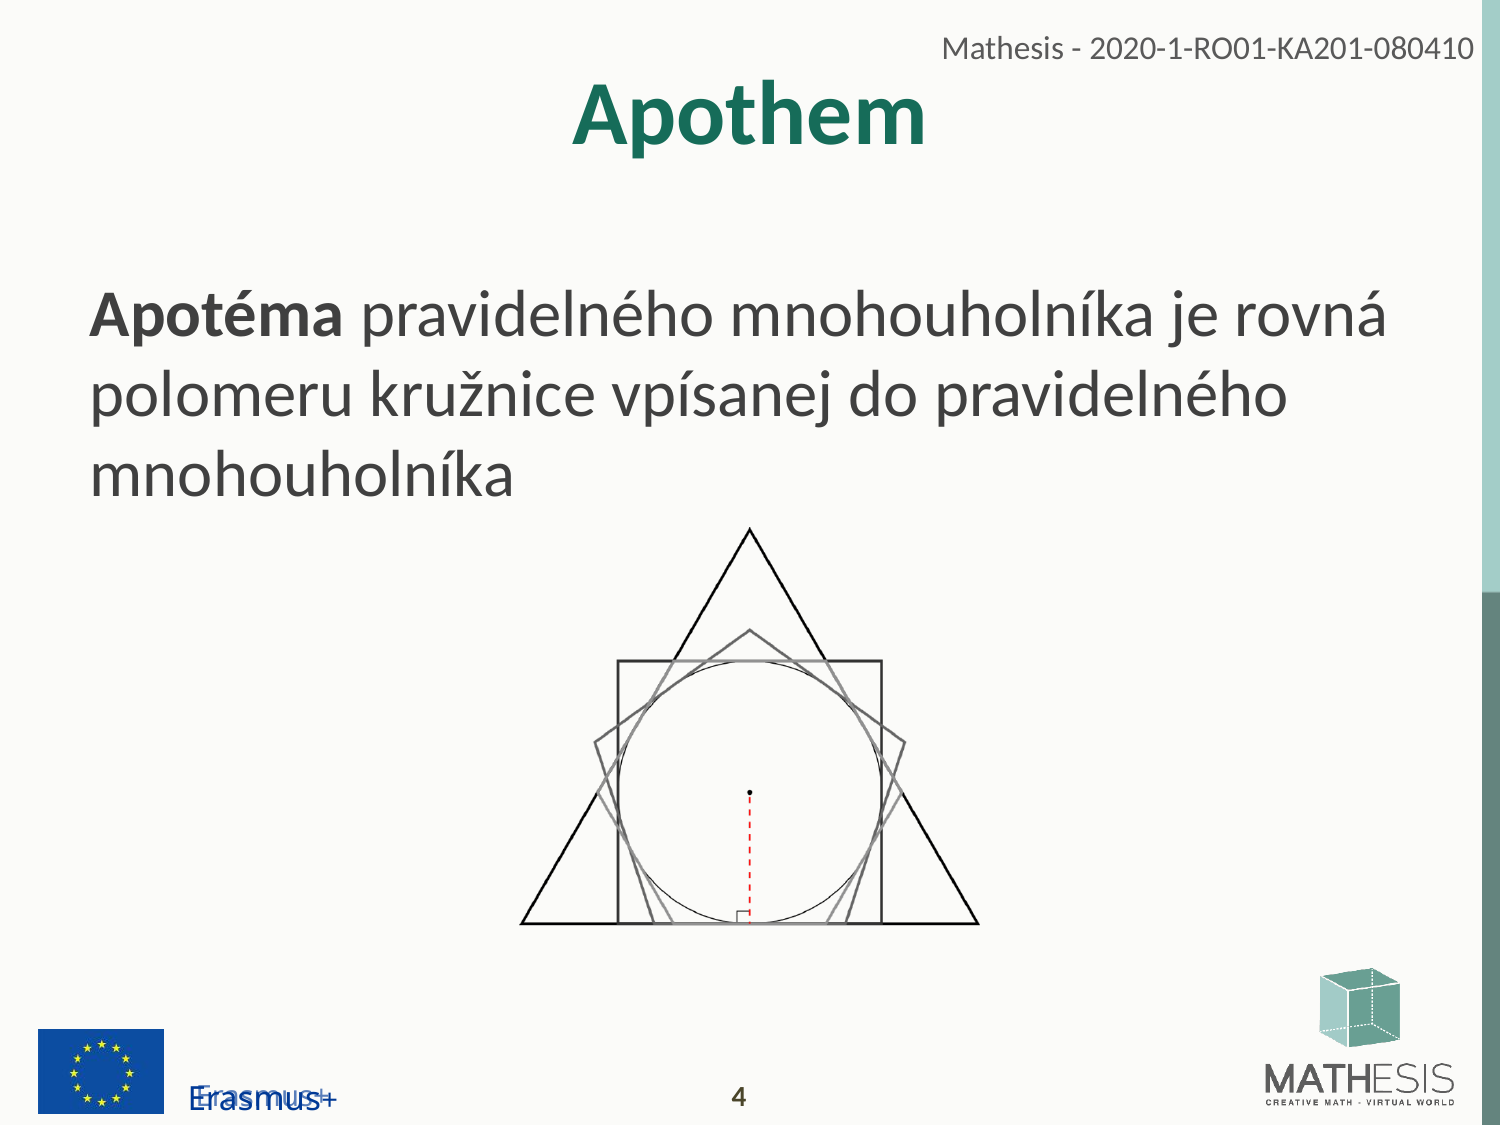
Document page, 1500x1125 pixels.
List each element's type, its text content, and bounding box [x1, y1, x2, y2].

list Apotéma pravidelného mnohouholníka je rovná polomeru kružnice vpísanej do pravidelného mnohouholníka [75, 262, 1425, 551]
title Apothem [75, 45, 1425, 233]
picture [38, 1029, 164, 1114]
picture [519, 526, 981, 927]
